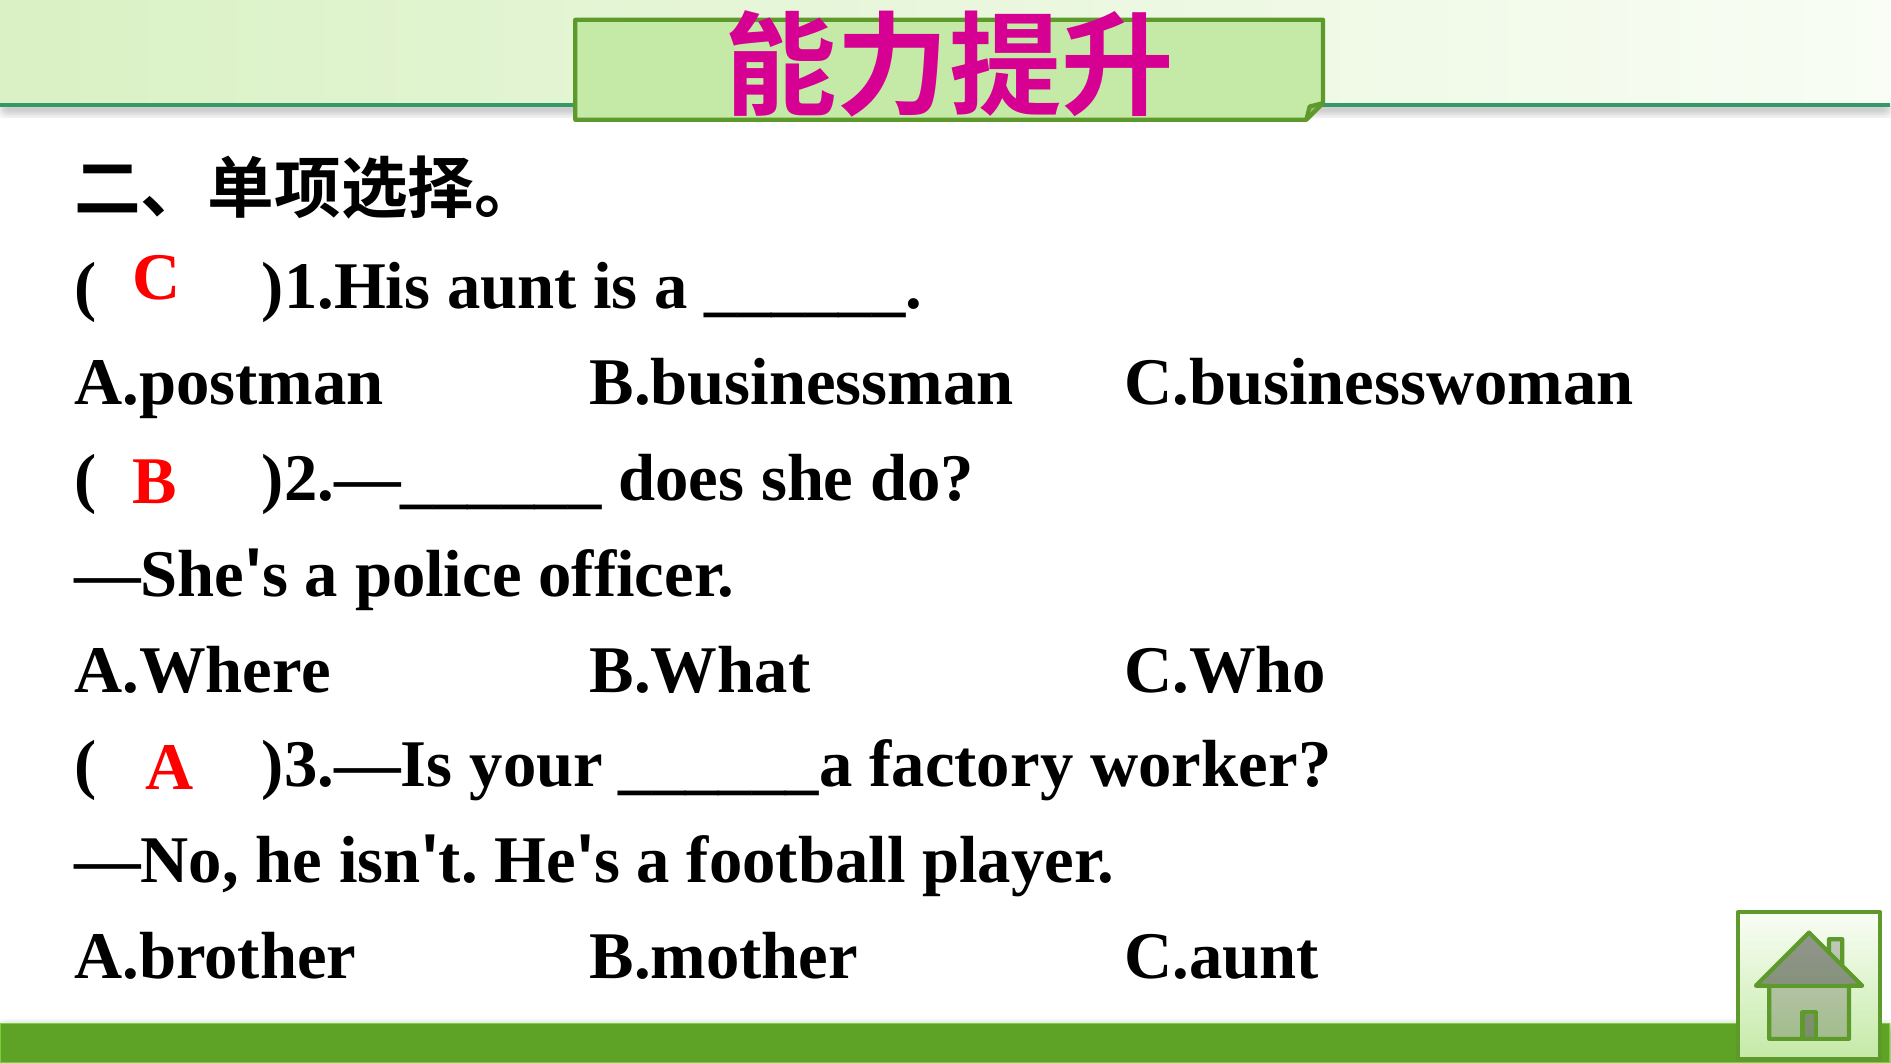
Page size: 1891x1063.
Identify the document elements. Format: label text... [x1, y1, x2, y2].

text_box C [118, 209, 198, 321]
text_box A [130, 699, 209, 811]
text_box 能力提升 [573, 17, 1326, 122]
text_box 二、单项选择。 ( )1.His aunt is a ______. A.postman B.businessman C.businesswoman ( )2.—______ does she do? —She's a police officer. A.Where B.What C.Who [59, 122, 1833, 696]
text_box ( )3.—Is your ______a factory worker? —No, he isn't. He's a football player. A.brother B.mother C.aunt [59, 696, 1833, 1000]
text_box B [118, 413, 198, 524]
